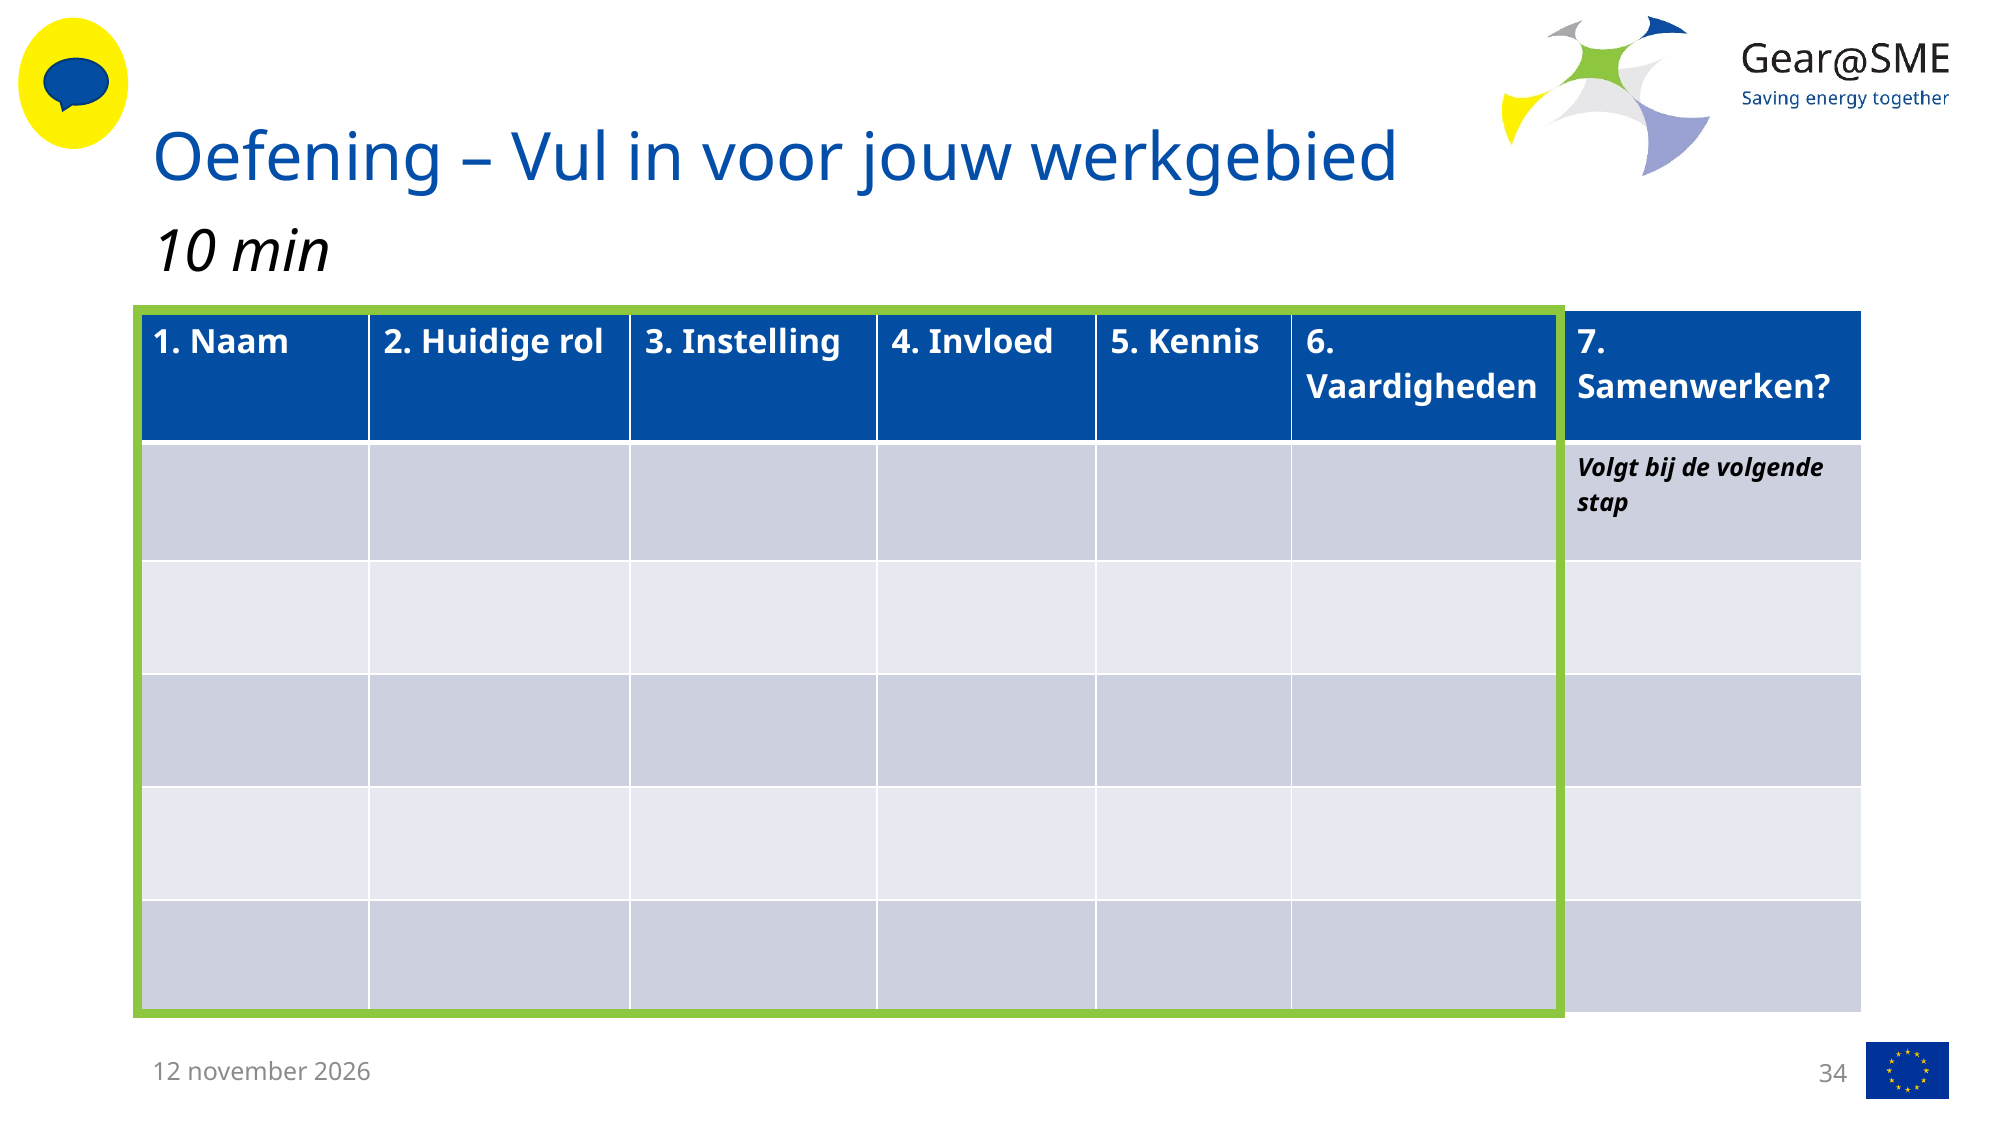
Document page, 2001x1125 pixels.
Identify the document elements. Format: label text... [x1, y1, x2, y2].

title Oefening – Vul in voor jouw werkgebied [137, 111, 1863, 206]
table_cell [1563, 788, 1861, 899]
table_cell Volgt bij de volgende stap [1563, 445, 1861, 560]
text_box [136, 309, 1561, 1014]
picture [1502, 16, 1949, 176]
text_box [19, 18, 128, 148]
slide_number 34 [1412, 1044, 1863, 1104]
table_cell [1563, 562, 1861, 673]
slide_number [137, 1042, 588, 1103]
table_cell [1563, 901, 1861, 1012]
picture [1866, 1042, 1949, 1099]
table_header 7. Samenwerken? [1563, 311, 1861, 440]
table_cell [1563, 675, 1861, 786]
text_box 10 min [137, 205, 1138, 291]
